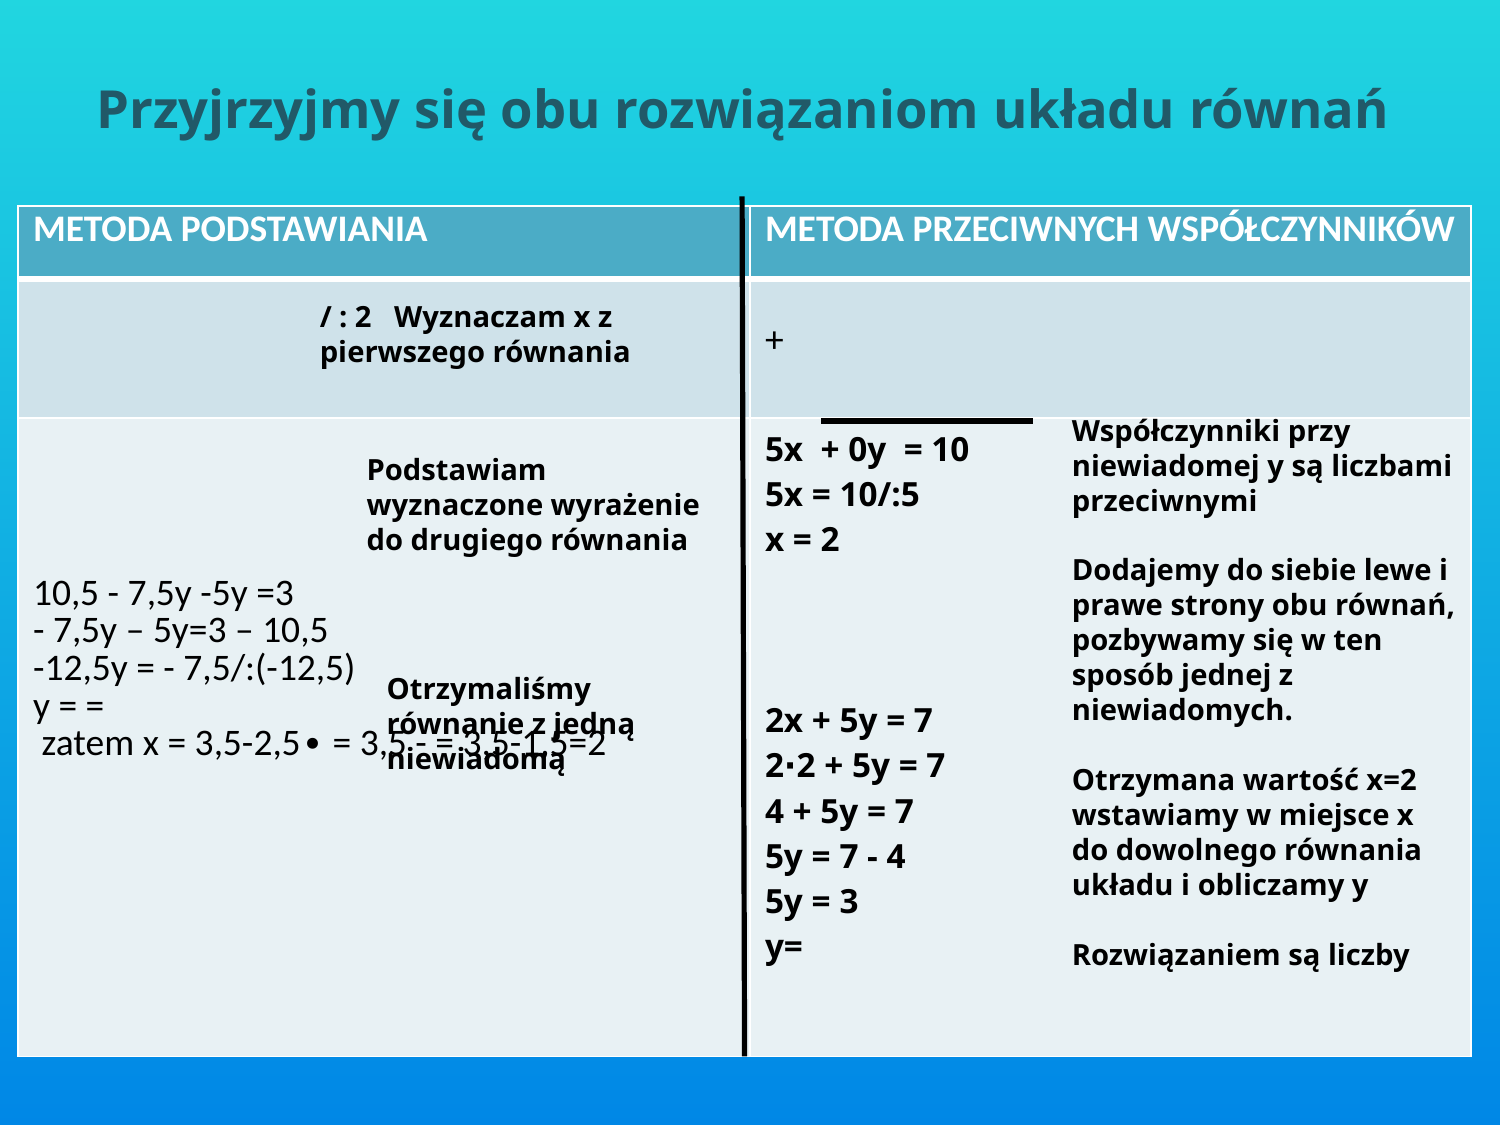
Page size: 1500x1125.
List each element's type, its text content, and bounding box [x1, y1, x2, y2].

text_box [741, 196, 745, 1094]
text_box / : 2 Wyznaczam x z pierwszego równania [305, 290, 736, 376]
text_box Podstawiam wyznaczone wyrażenie do drugiego równania [351, 444, 736, 564]
text_box Otrzymaliśmy równanie z jedną niewiadomą [371, 663, 718, 783]
